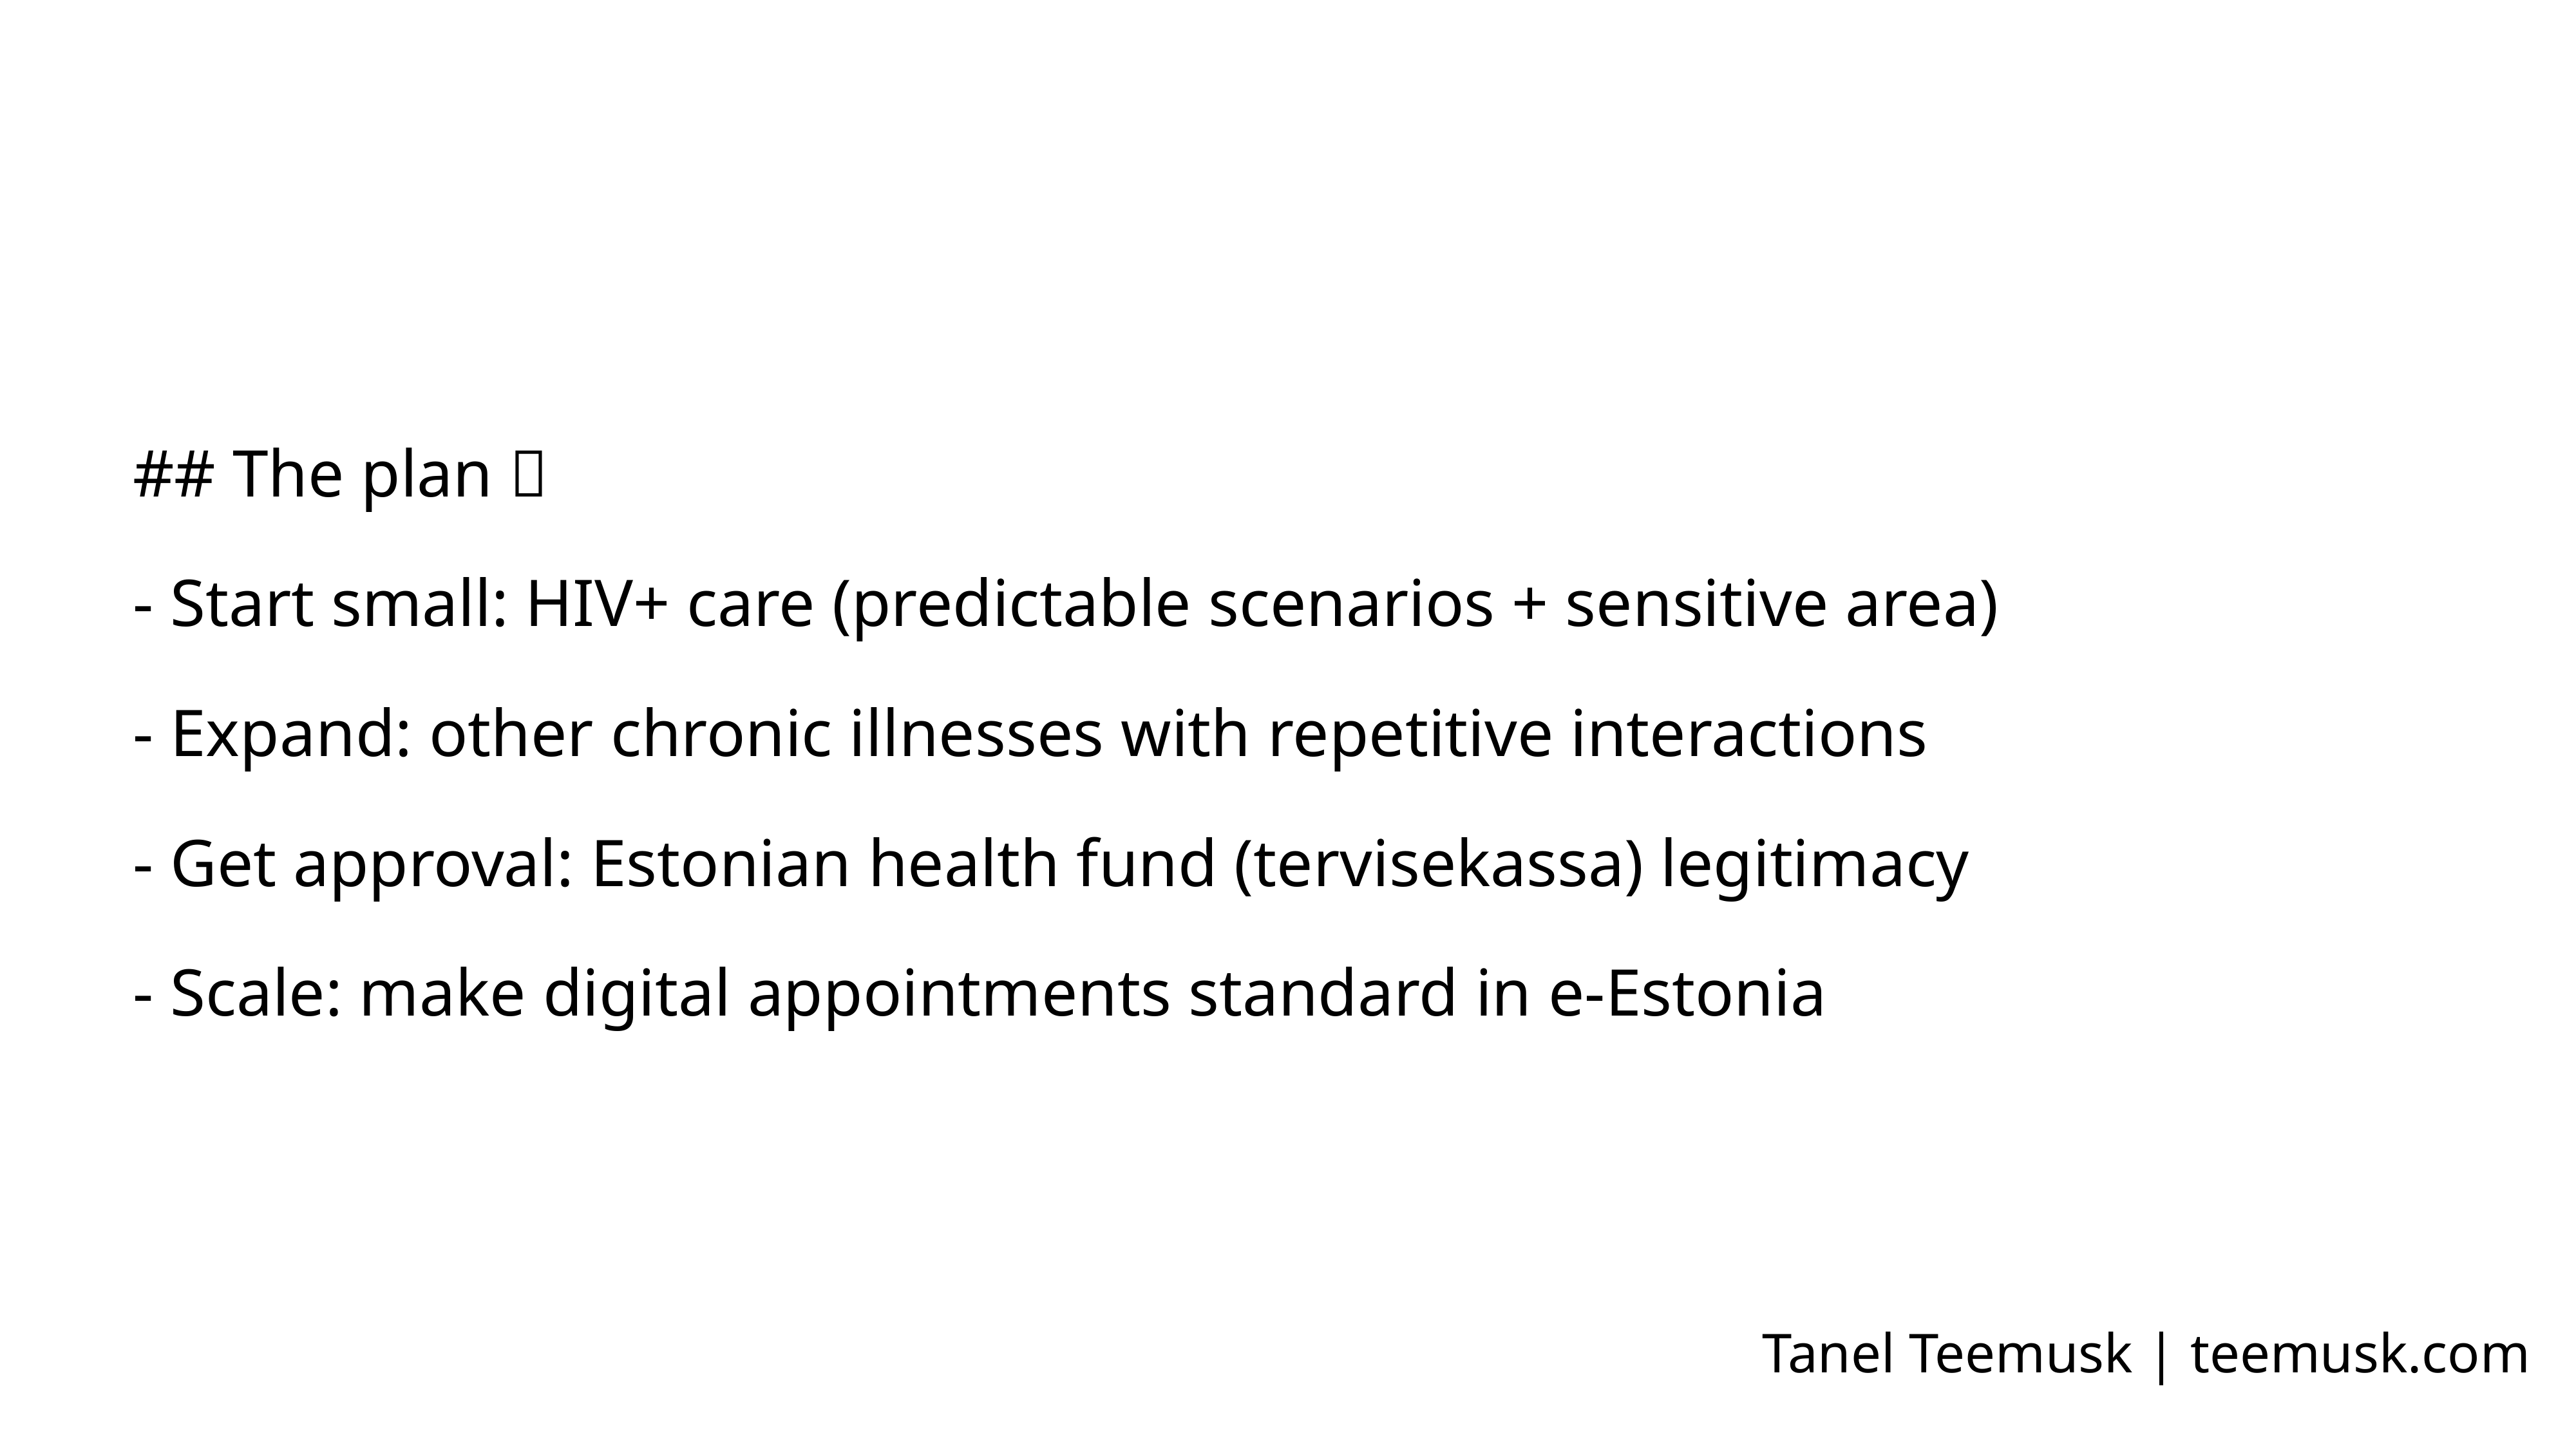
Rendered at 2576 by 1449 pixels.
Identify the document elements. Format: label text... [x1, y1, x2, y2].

text_box Tanel Teemusk | teemusk.com [1756, 1320, 2537, 1390]
list ## The plan 📝 - Start small: HIV+ care (predictable scenarios + sensitive area) - Expand: other chronic illnesses with repetitive interactions - Get approval: Estonian health fund (tervisekassa) legitimacy - Scale: make digital appointments standard in e-Estonia [127, 149, 2449, 1321]
